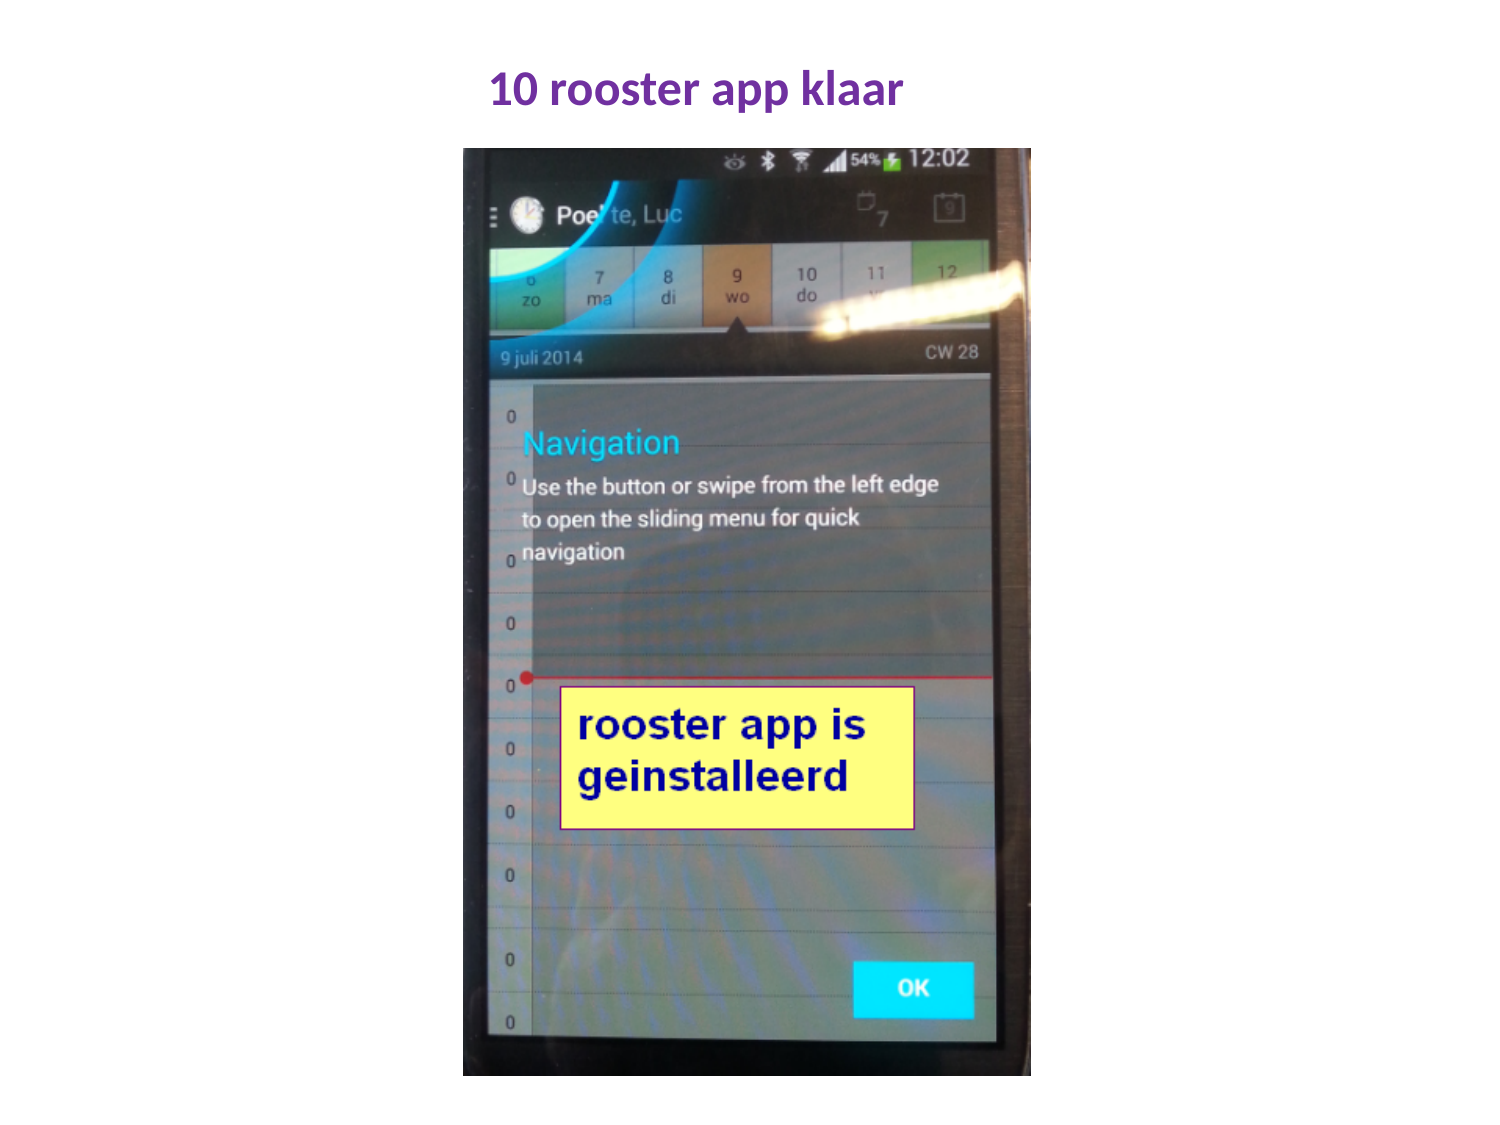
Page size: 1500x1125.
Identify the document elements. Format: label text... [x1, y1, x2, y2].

picture [462, 148, 1031, 1076]
text_box 10 rooster app klaar [472, 48, 920, 123]
